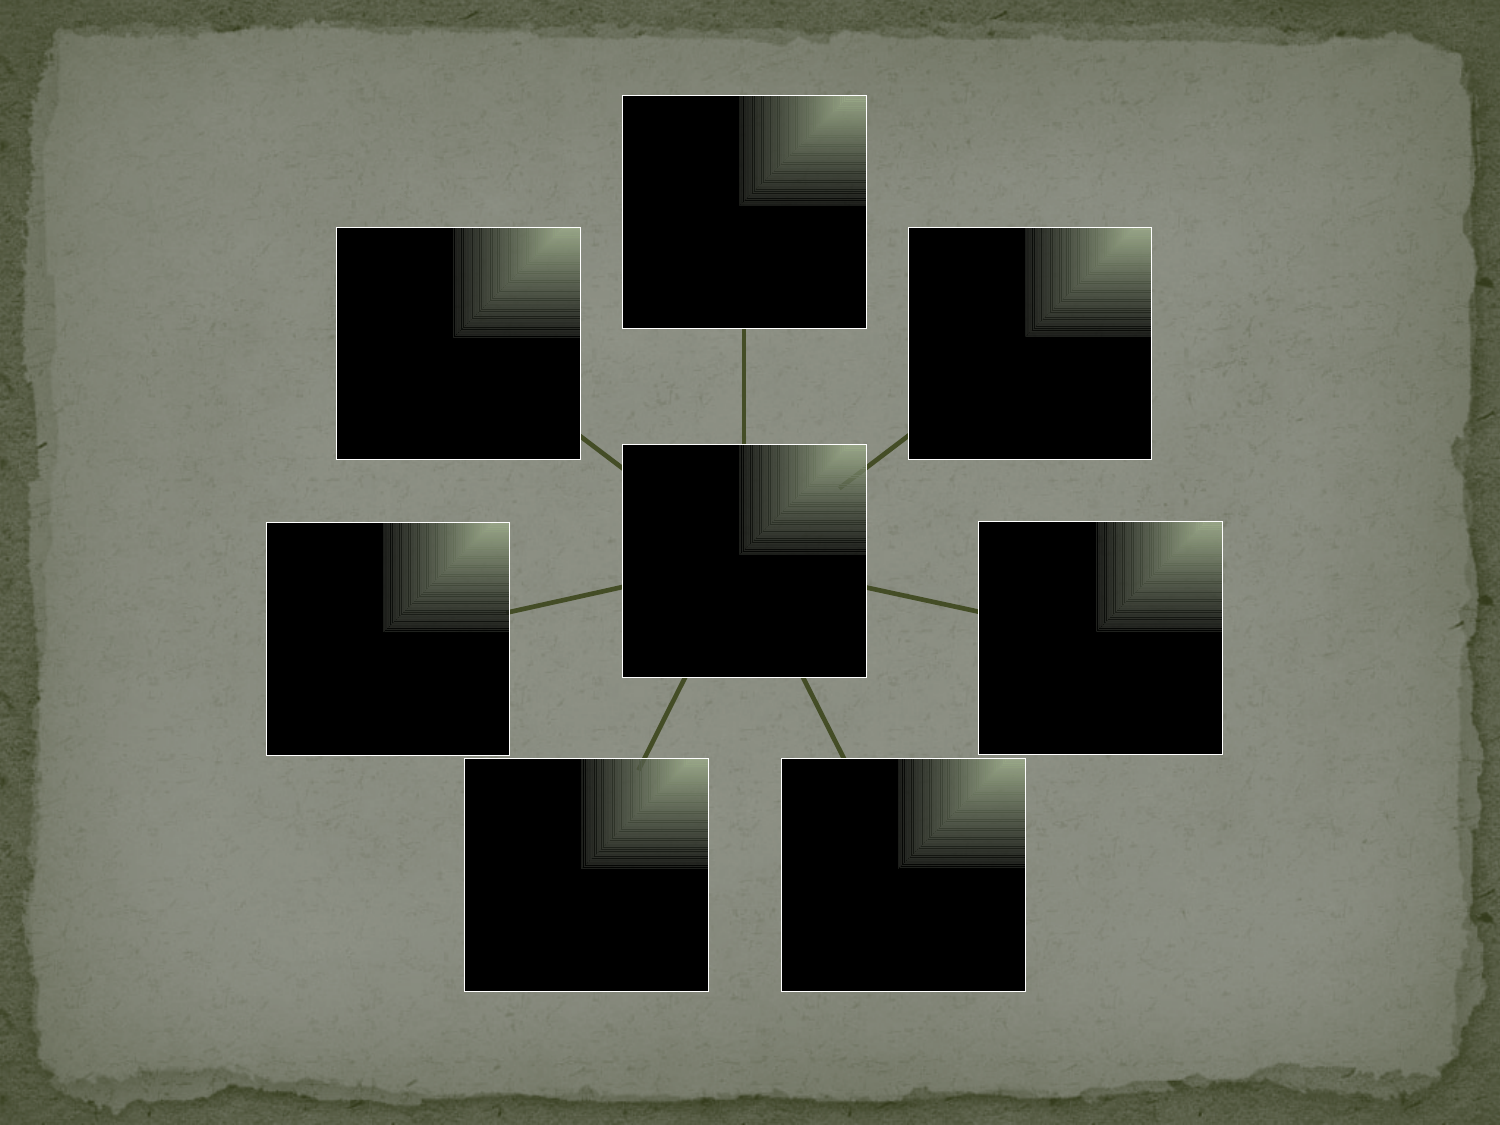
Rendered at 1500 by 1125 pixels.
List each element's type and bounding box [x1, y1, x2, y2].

text_box [233, 82, 1256, 1039]
